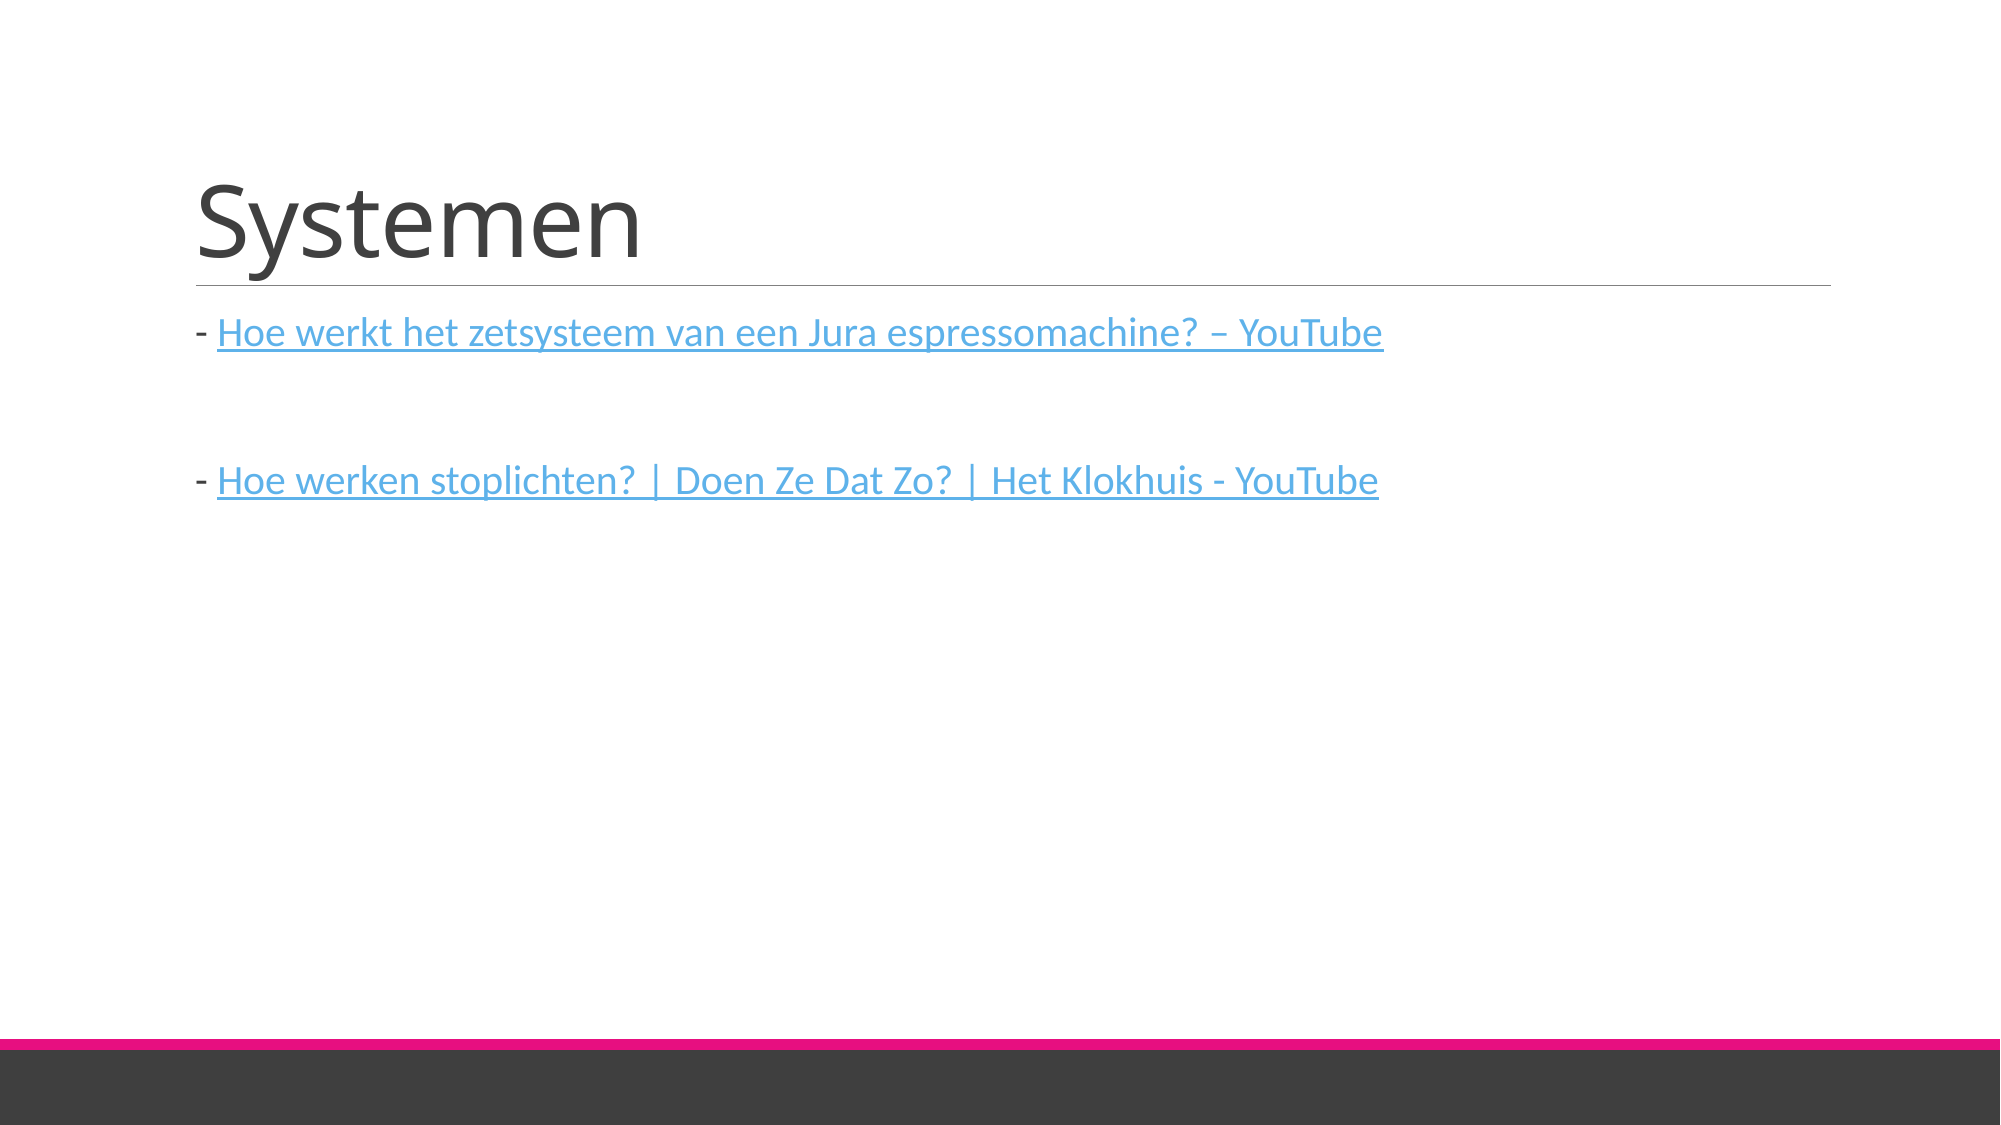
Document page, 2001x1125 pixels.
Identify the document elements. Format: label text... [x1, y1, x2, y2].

title Systemen [180, 47, 1830, 285]
list - Hoe werkt het zetsysteem van een Jura espressomachine? – YouTube - Hoe werken stoplichten? | Doen Ze Dat Zo? | Het Klokhuis - YouTube [180, 302, 1830, 963]
